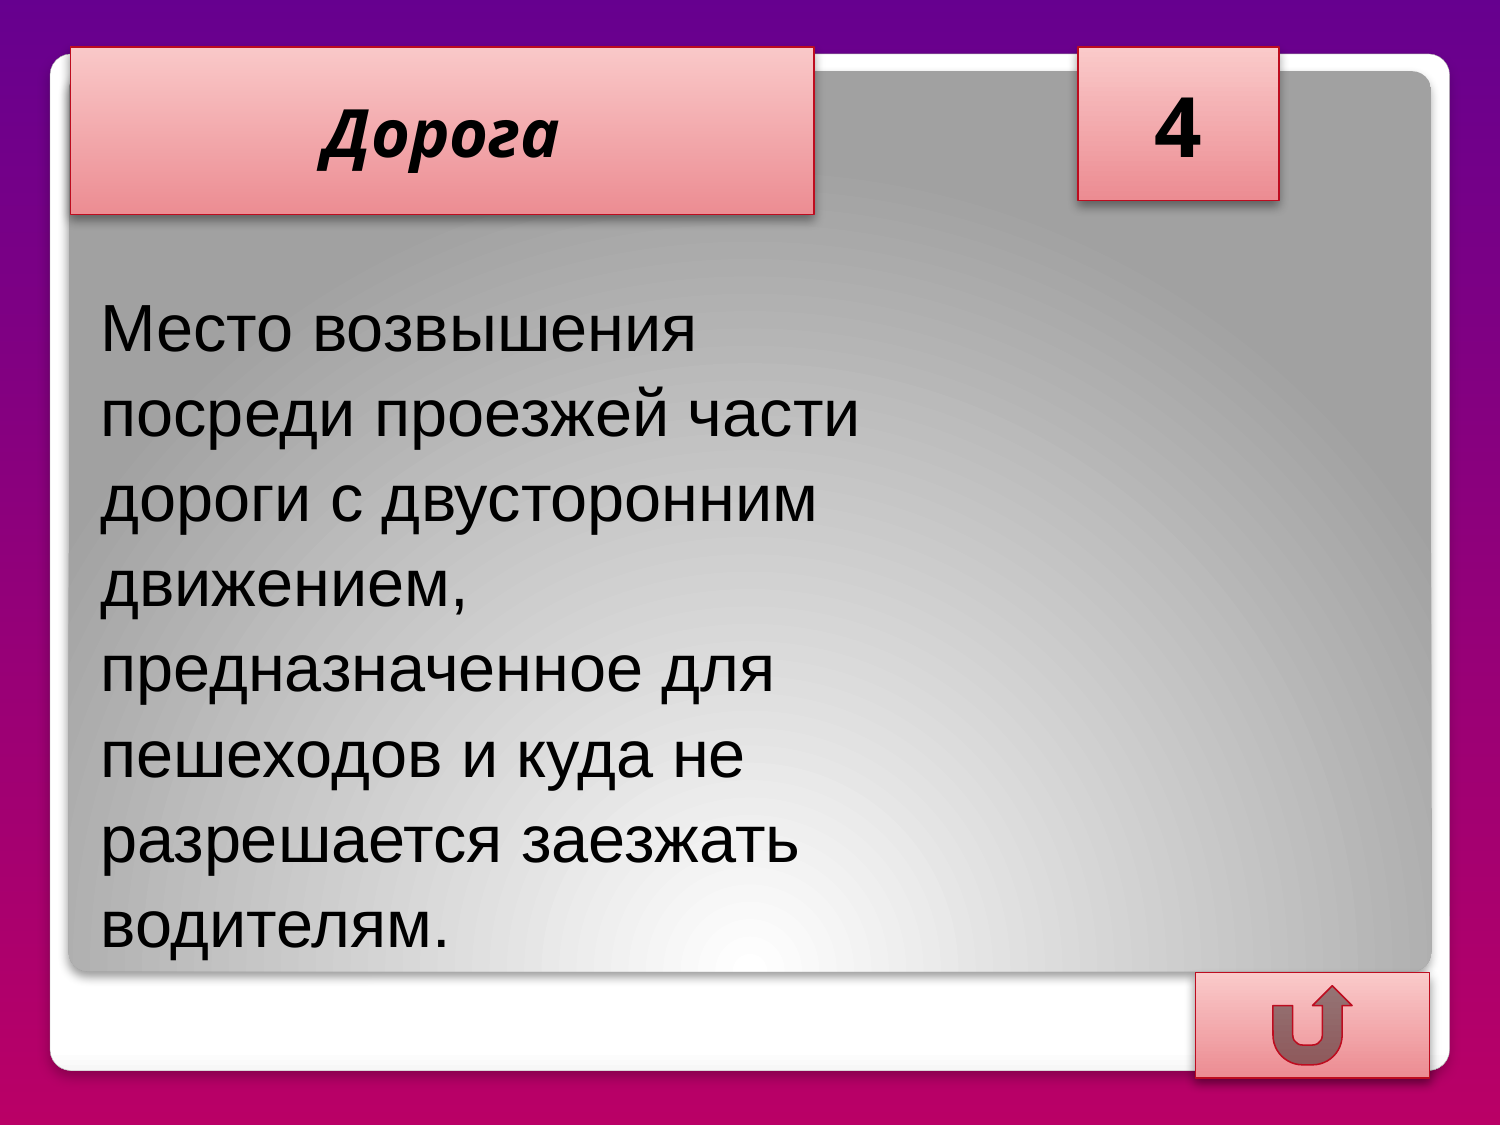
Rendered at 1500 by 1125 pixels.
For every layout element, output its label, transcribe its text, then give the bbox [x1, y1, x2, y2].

text_box Дорога [70, 46, 815, 215]
text_box 4 [1077, 46, 1280, 201]
text_box [1195, 972, 1430, 1079]
list Место возвышения посреди проезжей части дороги с двусторонним движением, предназначенное для пешеходов и куда не разрешается заезжать водителям. [70, 269, 973, 973]
